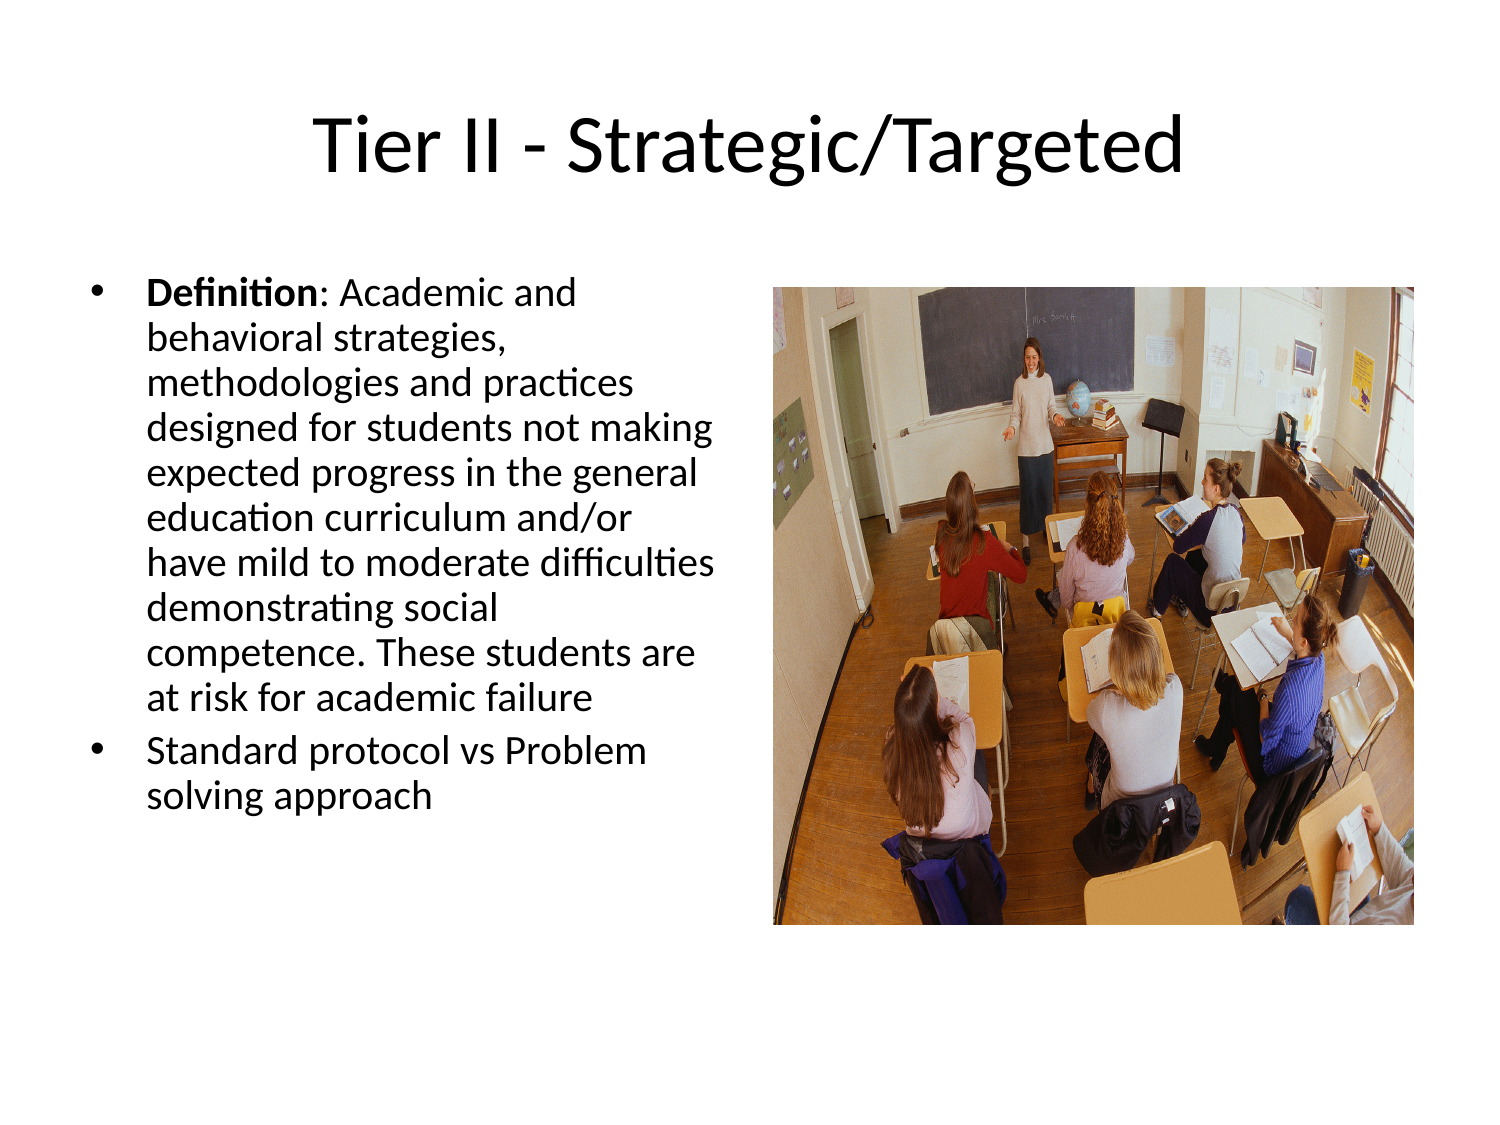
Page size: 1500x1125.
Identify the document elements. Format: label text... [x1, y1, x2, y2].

title Tier II - Strategic/Targeted [75, 45, 1425, 233]
list Definition: Academic and behavioral strategies, methodologies and practices designed for students not making expected progress in the general education curriculum and/or have mild to moderate difficulties demonstrating social competence. These students are at risk for academic failure Standard protocol vs Problem solving approach [75, 262, 738, 1005]
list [773, 287, 1414, 926]
